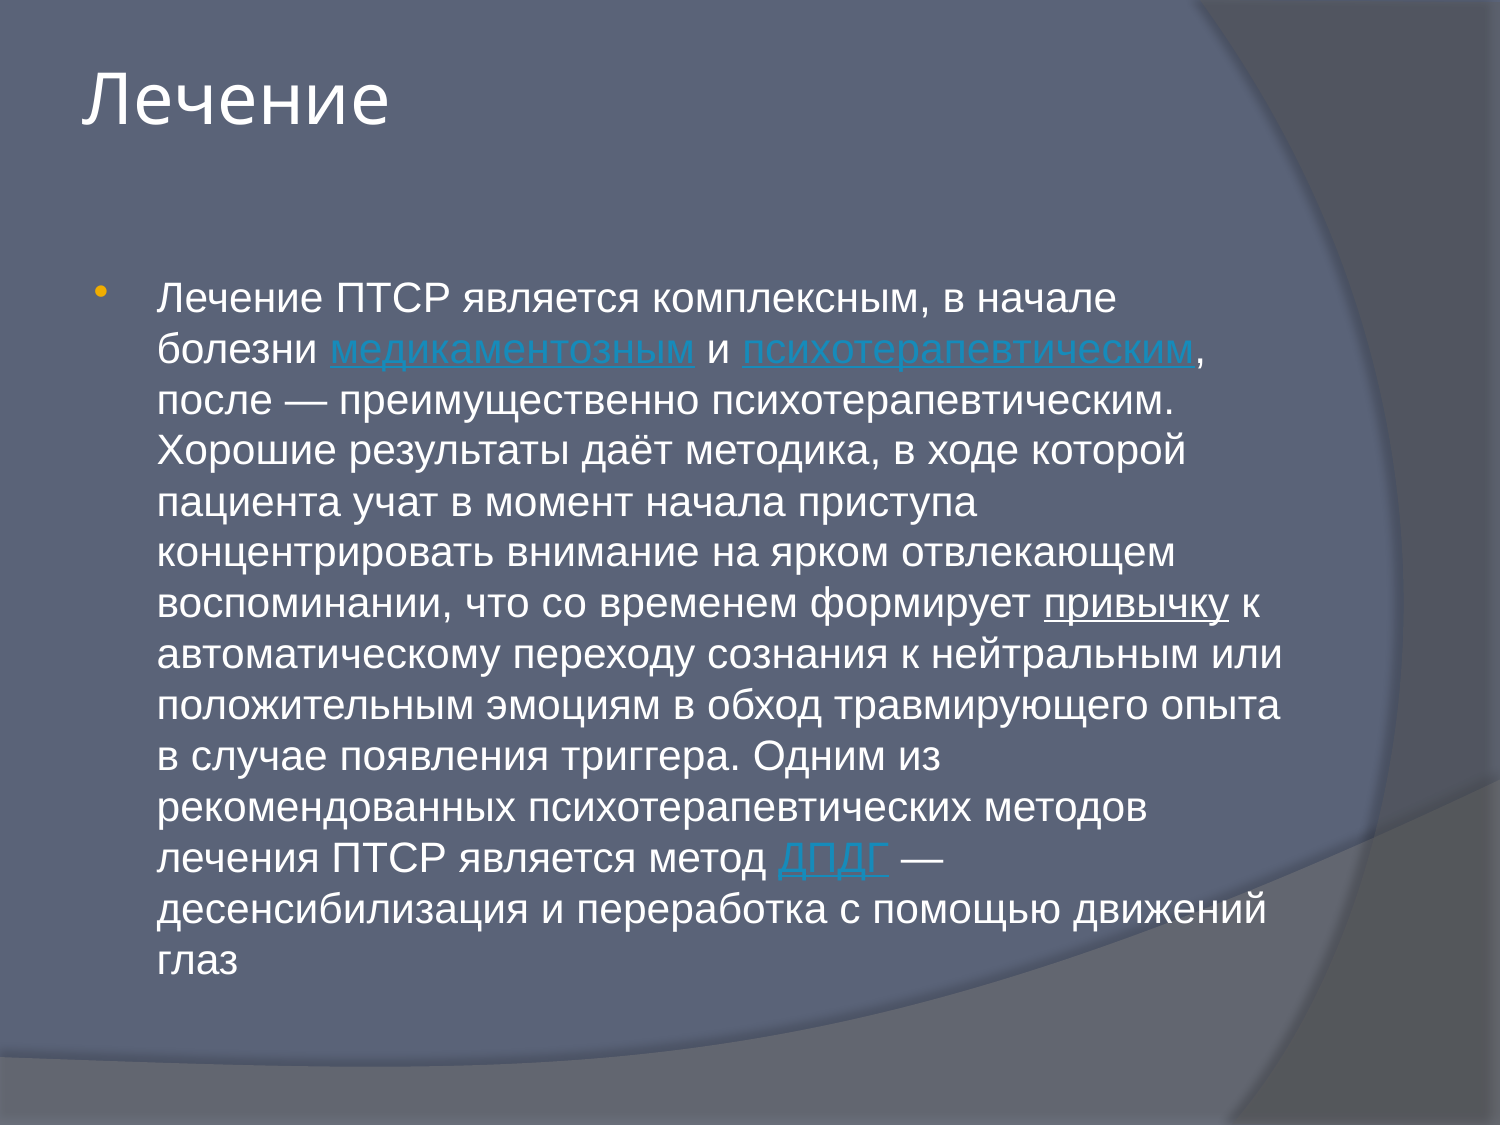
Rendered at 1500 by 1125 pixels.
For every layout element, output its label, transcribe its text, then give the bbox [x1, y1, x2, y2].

title Лечение [75, 45, 1300, 233]
list Лечение ПТСР является комплексным, в начале болезни медикаментозным и психотерапевтическим, после — преимущественно психотерапевтическим. Хорошие результаты даёт методика, в ходе которой пациента учат в момент начала приступа концентрировать внимание на ярком отвлекающем воспоминании, что со временем формирует привычку к автоматическому переходу сознания к нейтральным или положительным эмоциям в обход травмирующего опыта в случае появления триггера. Одним из рекомендованных психотерапевтических методов лечения ПТСР является метод ДПДГ — десенсибилизация и переработка с помощью движений глаз [75, 262, 1300, 1005]
